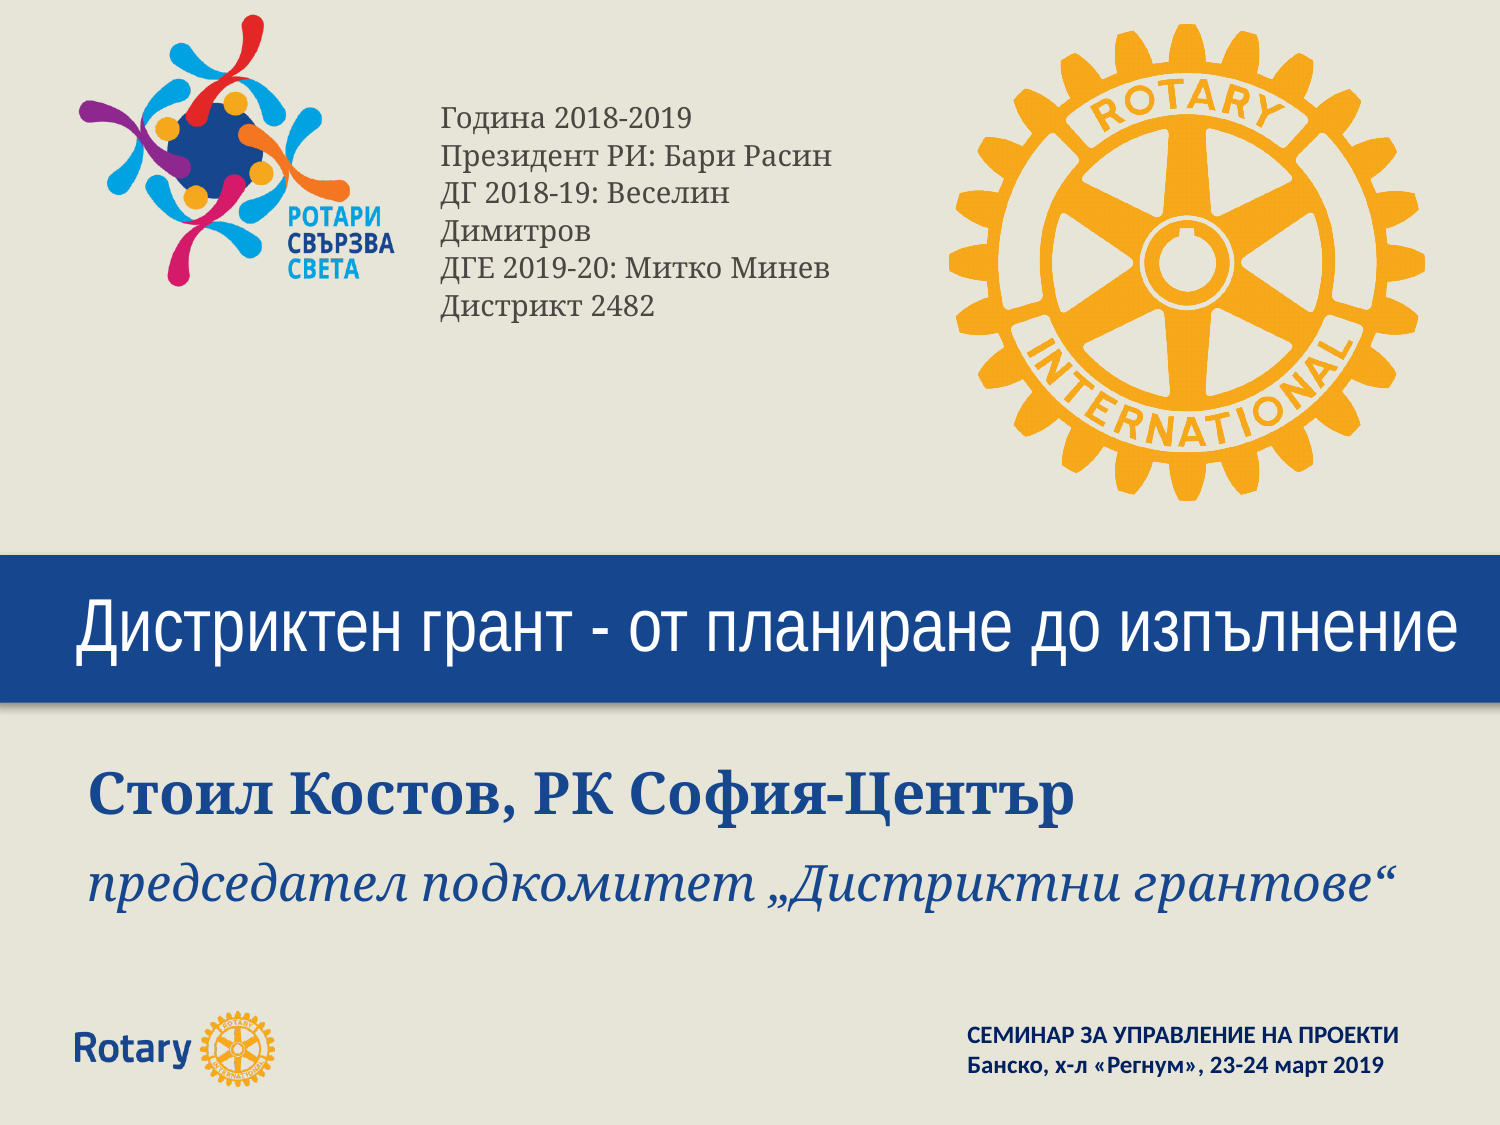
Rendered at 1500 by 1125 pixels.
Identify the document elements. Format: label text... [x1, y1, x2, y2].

picture [949, 24, 1425, 501]
picture [75, 1011, 275, 1087]
subtitle Стоил Костов, РК София-Център председател подкомитет „Дистриктни грантове“ [87, 756, 1400, 913]
title Дистриктен грант - от планиране до изпълнение [0, 555, 1500, 703]
picture [71, 3, 396, 294]
